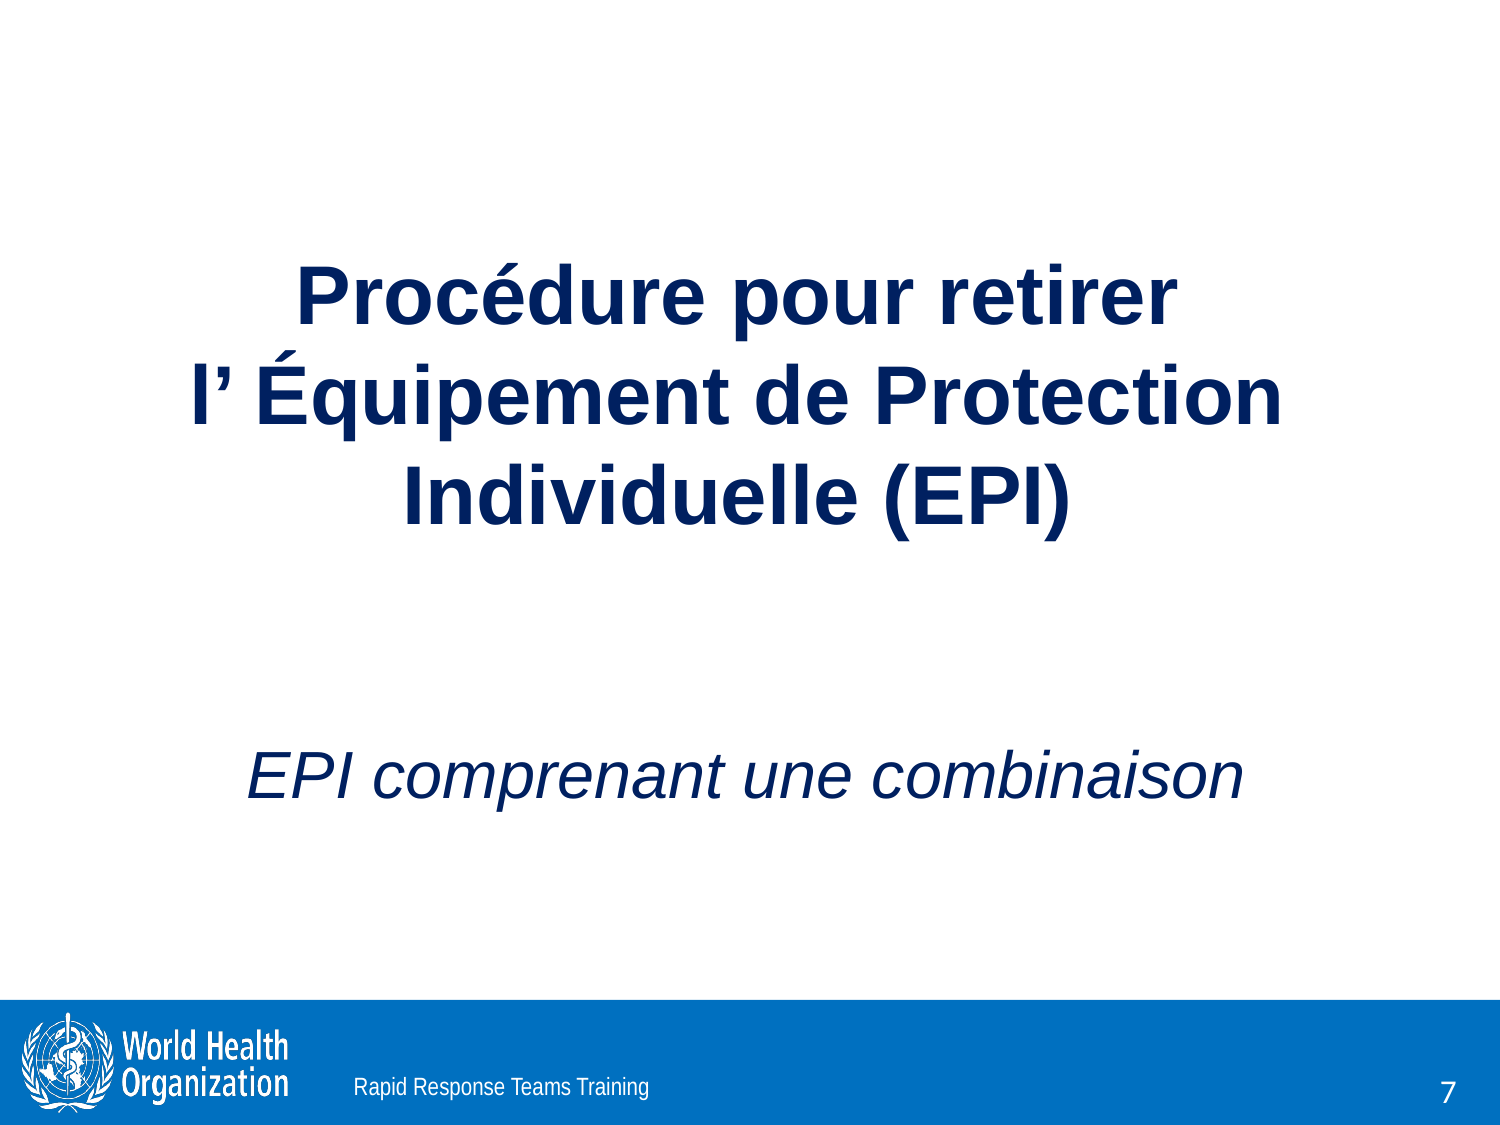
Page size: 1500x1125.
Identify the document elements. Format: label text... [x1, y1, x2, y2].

subtitle EPI comprenant une combinaison [231, 723, 1282, 858]
title Procédure pour retirer l’ Équipement de Protection Individuelle (EPI) [100, 231, 1376, 551]
picture [21, 1012, 288, 1113]
